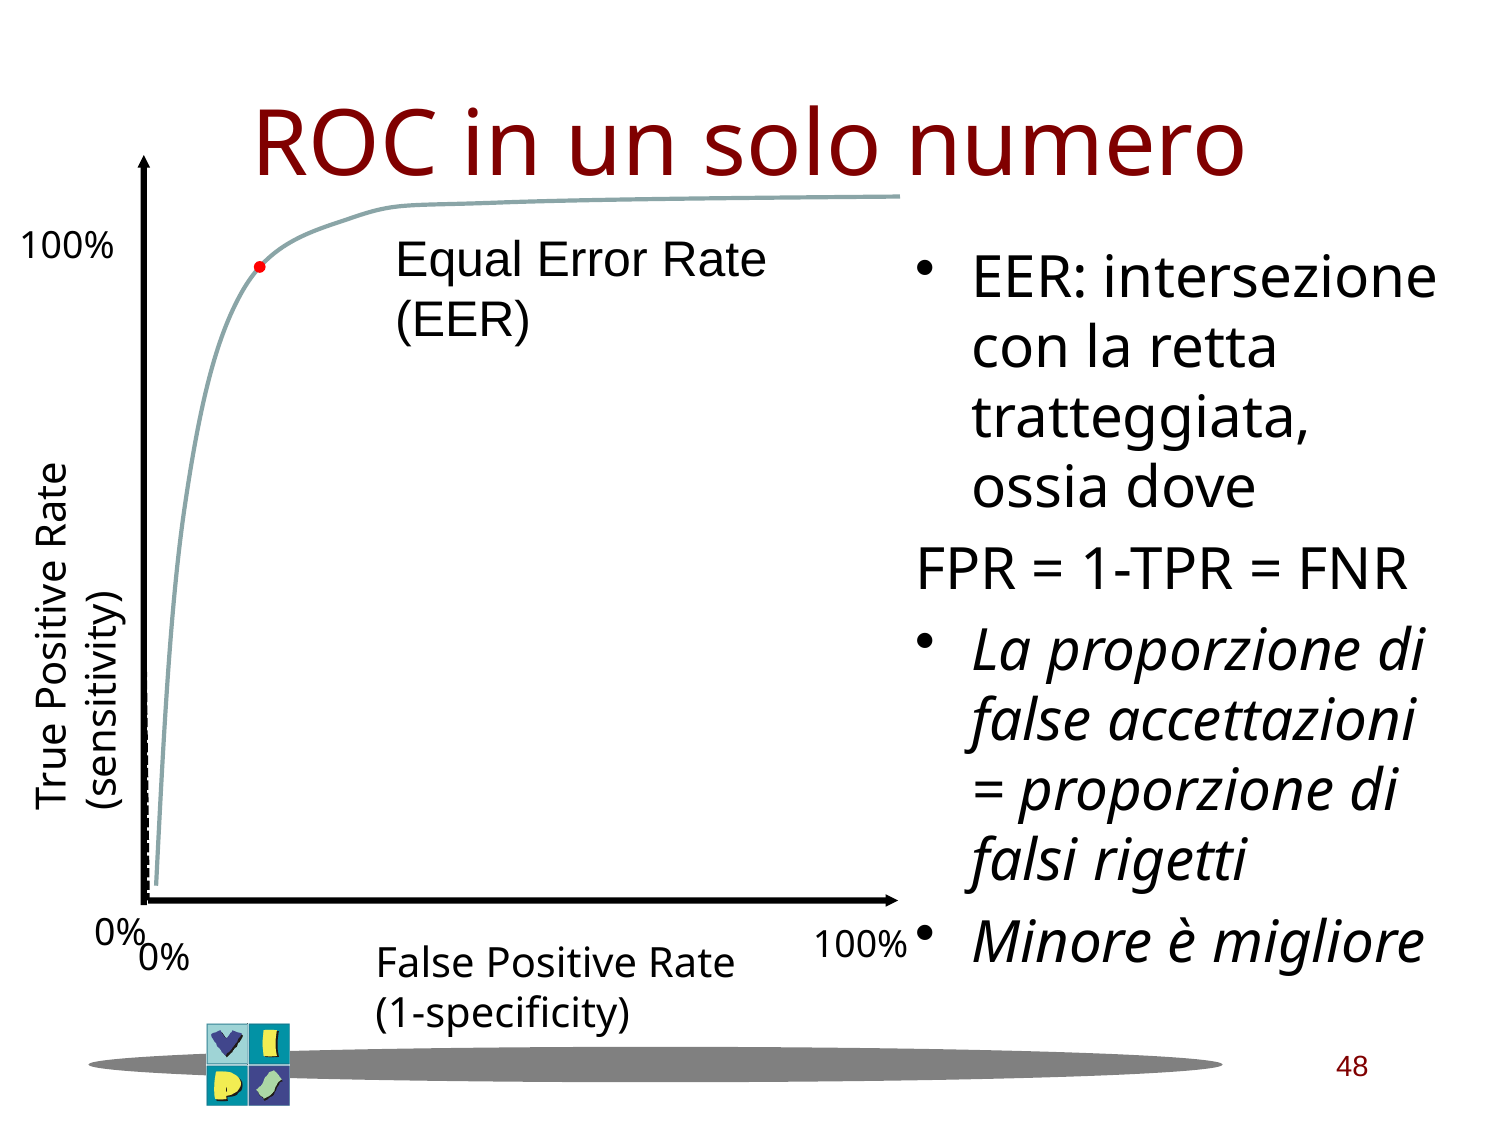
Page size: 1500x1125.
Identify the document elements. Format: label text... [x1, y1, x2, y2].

slide_number 48 [1033, 1039, 1384, 1118]
list EER: intersezione con la retta tratteggiata, ossia dove FPR = 1-TPR = FNR La proporzione di false accettazioni = proporzione di falsi rigetti Minore è migliore [903, 231, 1471, 975]
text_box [143, 154, 899, 901]
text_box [4, 154, 142, 962]
title ROC in un solo numero [75, 45, 1425, 231]
picture [206, 1044, 290, 1106]
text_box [122, 900, 936, 1044]
